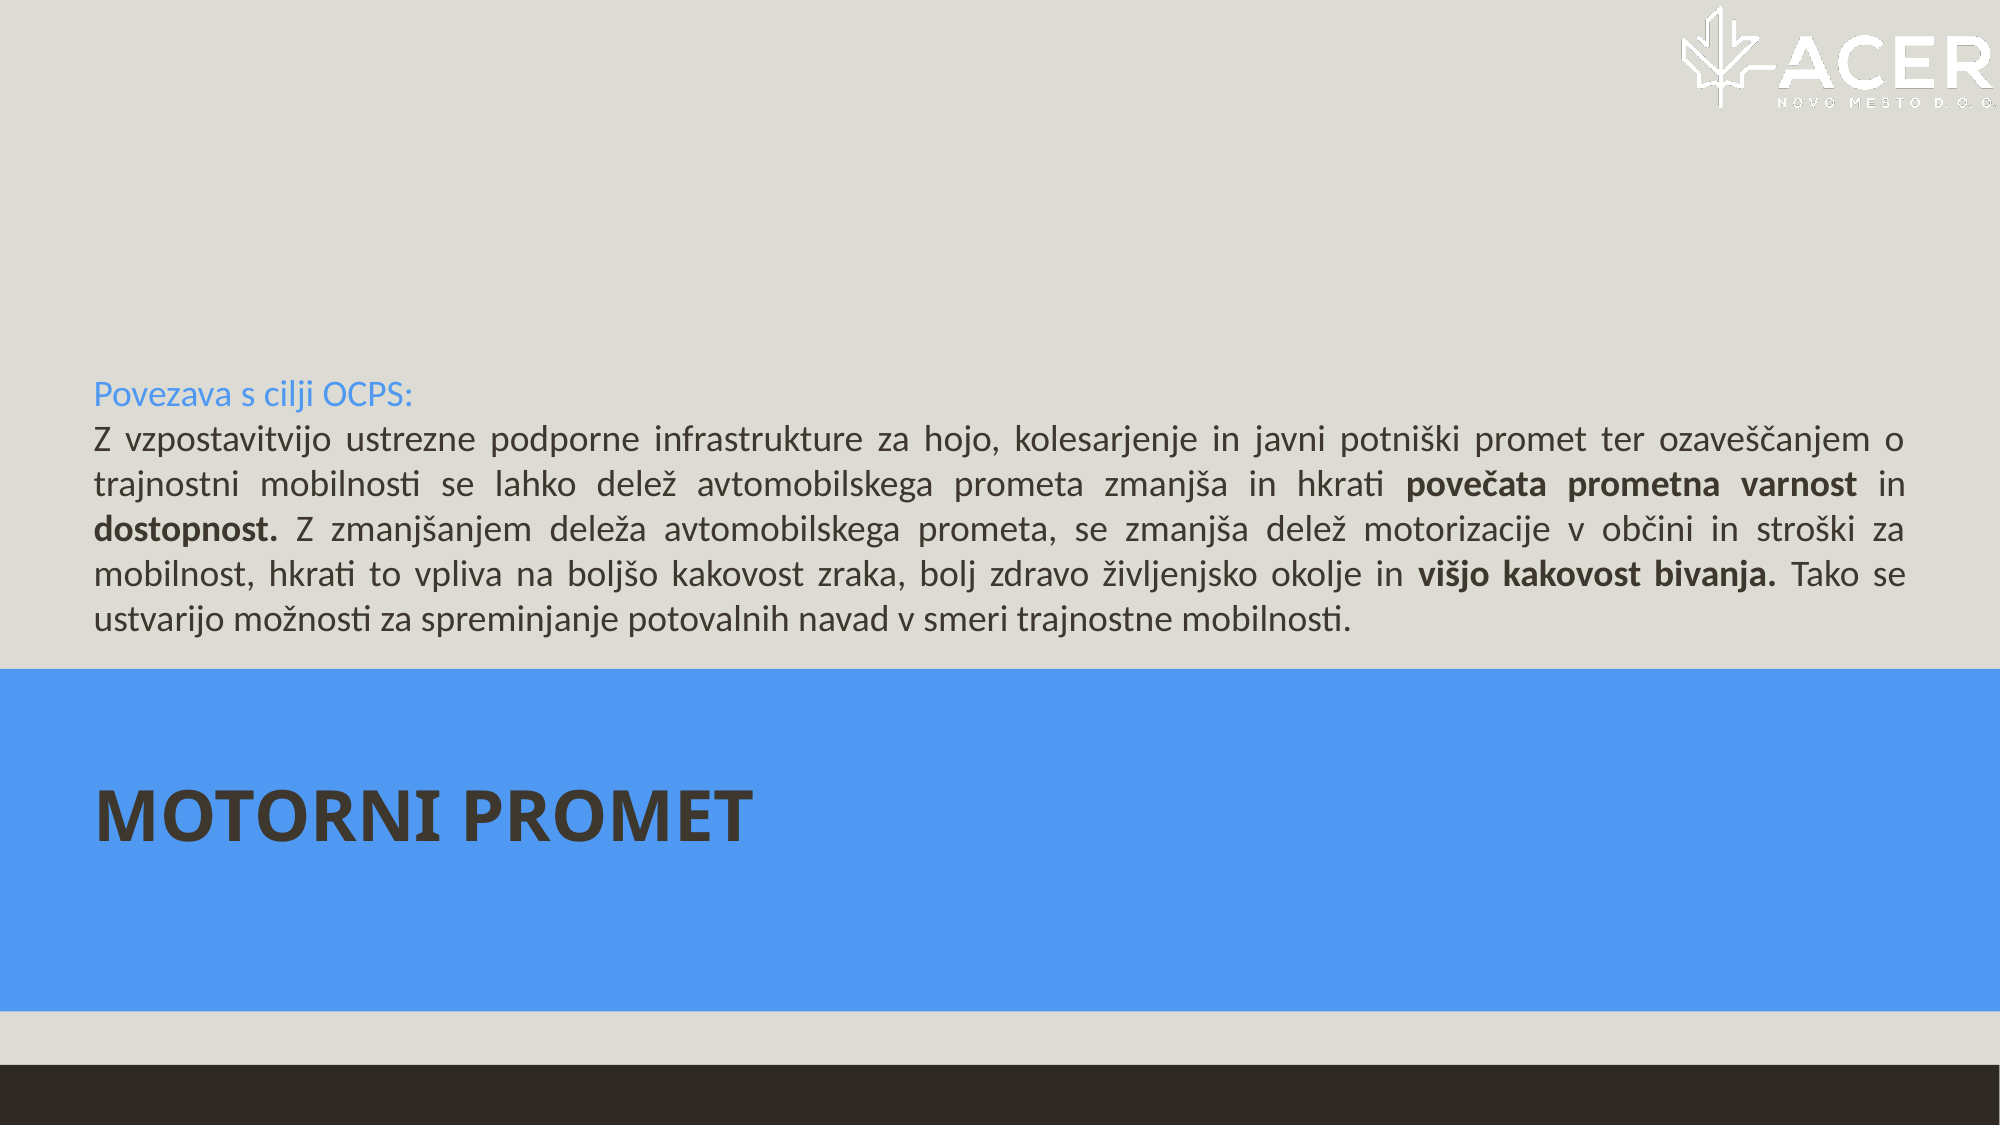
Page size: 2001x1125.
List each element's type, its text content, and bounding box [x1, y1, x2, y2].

text_box MOTORNI PROMET [78, 647, 1922, 865]
text_box Povezava s cilji OCPS: Z vzpostavitvijo ustrezne podporne infrastrukture za hojo, kolesarjenje in javni potniški promet ter ozaveščanjem o trajnostni mobilnosti se lahko delež avtomobilskega prometa zmanjša in hkrati povečata prometna varnost in dostopnost. Z zmanjšanjem deleža avtomobilskega prometa, se zmanjša delež motorizacije v občini in stroški za mobilnost, hkrati to vpliva na boljšo kakovost zraka, bolj zdravo življenjsko okolje in višjo kakovost bivanja. Tako se ustvarijo možnosti za spreminjanje potovalnih navad v smeri trajnostne mobilnosti. [78, 361, 1922, 647]
picture [1673, 0, 2000, 117]
text_box [0, 668, 2000, 1012]
